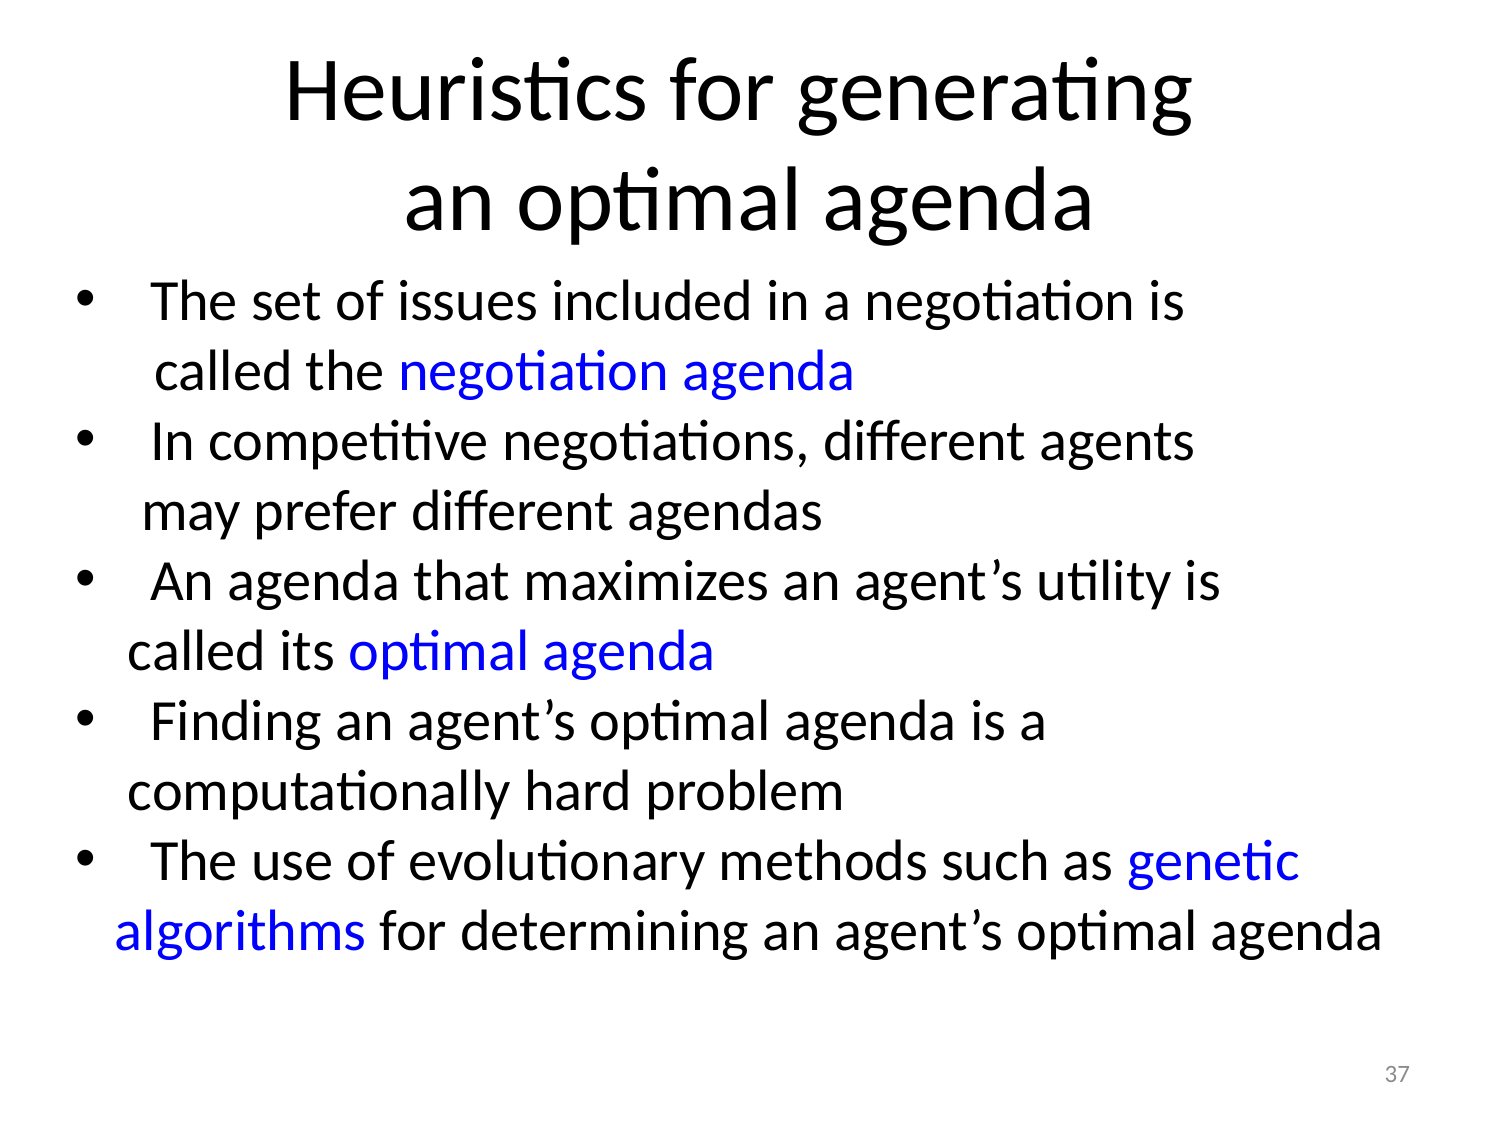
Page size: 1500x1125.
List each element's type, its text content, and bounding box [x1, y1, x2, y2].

slide_number 37 [1074, 1042, 1425, 1103]
text_box The set of issues included in a negotiation is called the negotiation agenda In competitive negotiations, different agents may prefer different agendas An agenda that maximizes an agent’s utility is called its optimal agenda Finding an agent’s optimal agenda is a computationally hard problem The use of evolutionary methods such as genetic algorithms for determining an agent’s optimal agenda [75, 262, 1425, 1058]
text_box Heuristics for generating an optimal agenda [75, 45, 1425, 233]
